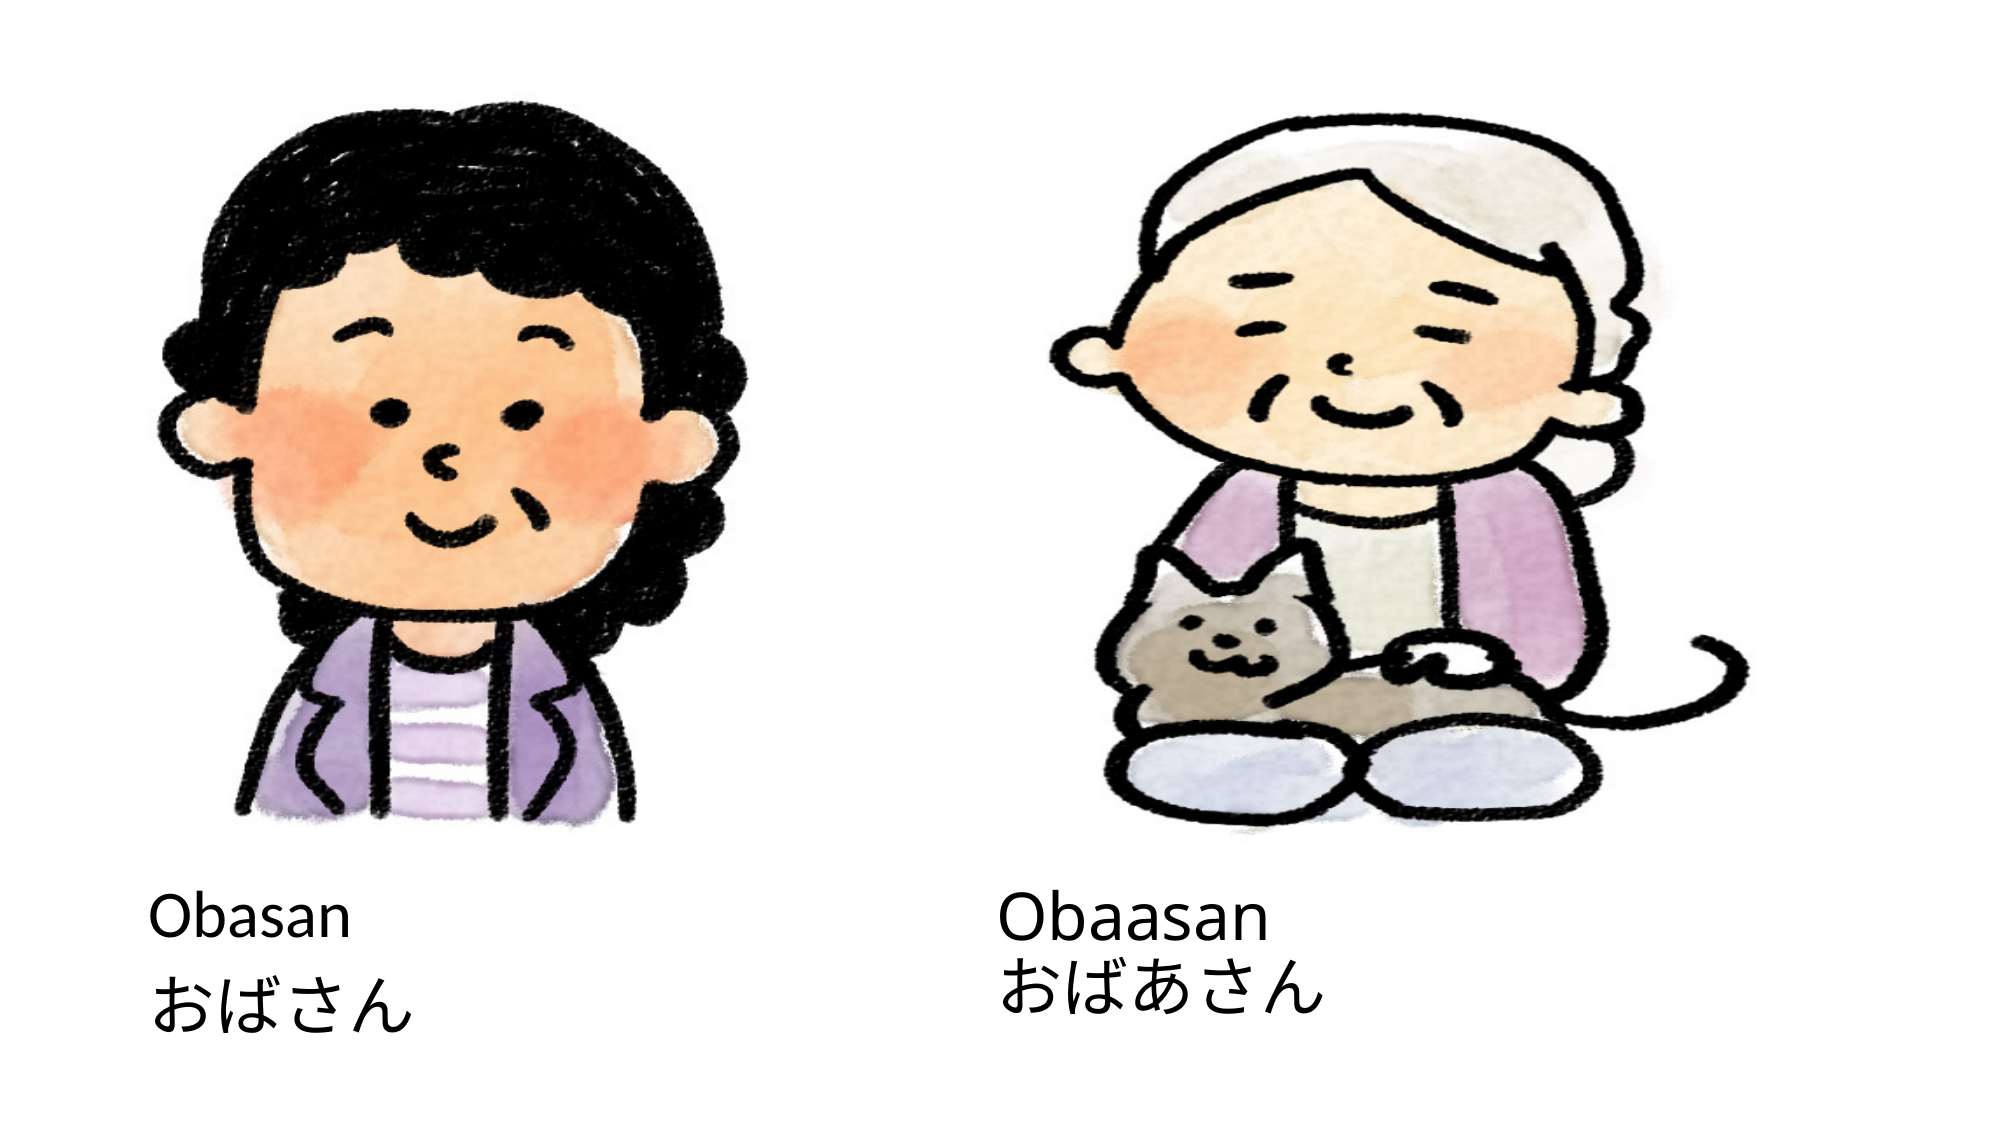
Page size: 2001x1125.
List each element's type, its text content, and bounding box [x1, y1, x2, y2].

picture [133, 80, 784, 846]
title Obaasan おばあさん [981, 875, 1861, 1034]
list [1003, 101, 1780, 846]
list Obasan おばさん [133, 872, 907, 1052]
